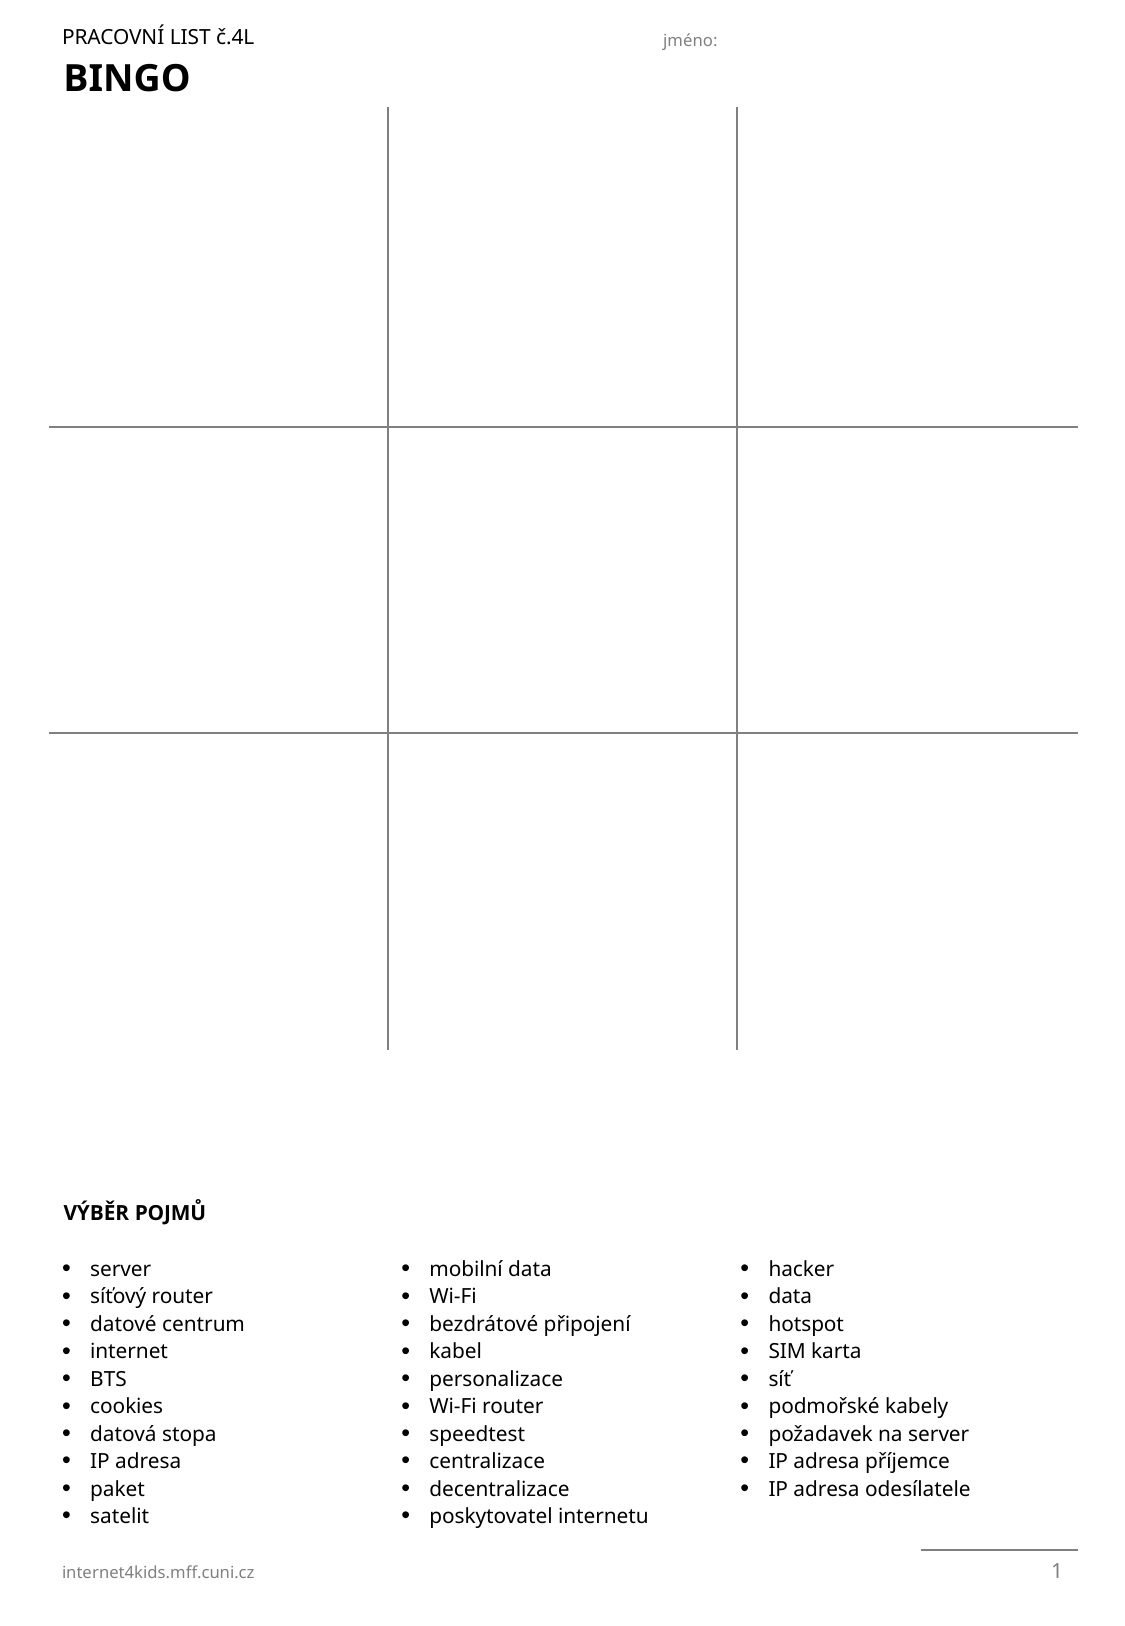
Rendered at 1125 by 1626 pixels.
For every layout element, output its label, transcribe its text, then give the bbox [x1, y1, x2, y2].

title BINGO [48, 51, 1078, 107]
text_box VÝBĚR POJMŮ [48, 1189, 1077, 1231]
slide_number 1 [920, 1550, 1078, 1625]
text_box PRACOVNÍ LIST č.4L [47, 23, 572, 52]
text_box internet4kids.mff.cuni.cz [47, 1552, 572, 1594]
text_box server síťový router datové centrum internet BTS cookies datová stopa IP adresa paket satelit mobilní data Wi-Fi bezdrátové připojení kabel personalizace Wi-Fi router speedtest centralizace decentralizace poskytovatel internetu hacker data hotspot SIM karta síť podmořské kabely požadavek na server IP adresa příjemce IP adresa odesílatele [47, 1245, 1077, 1523]
